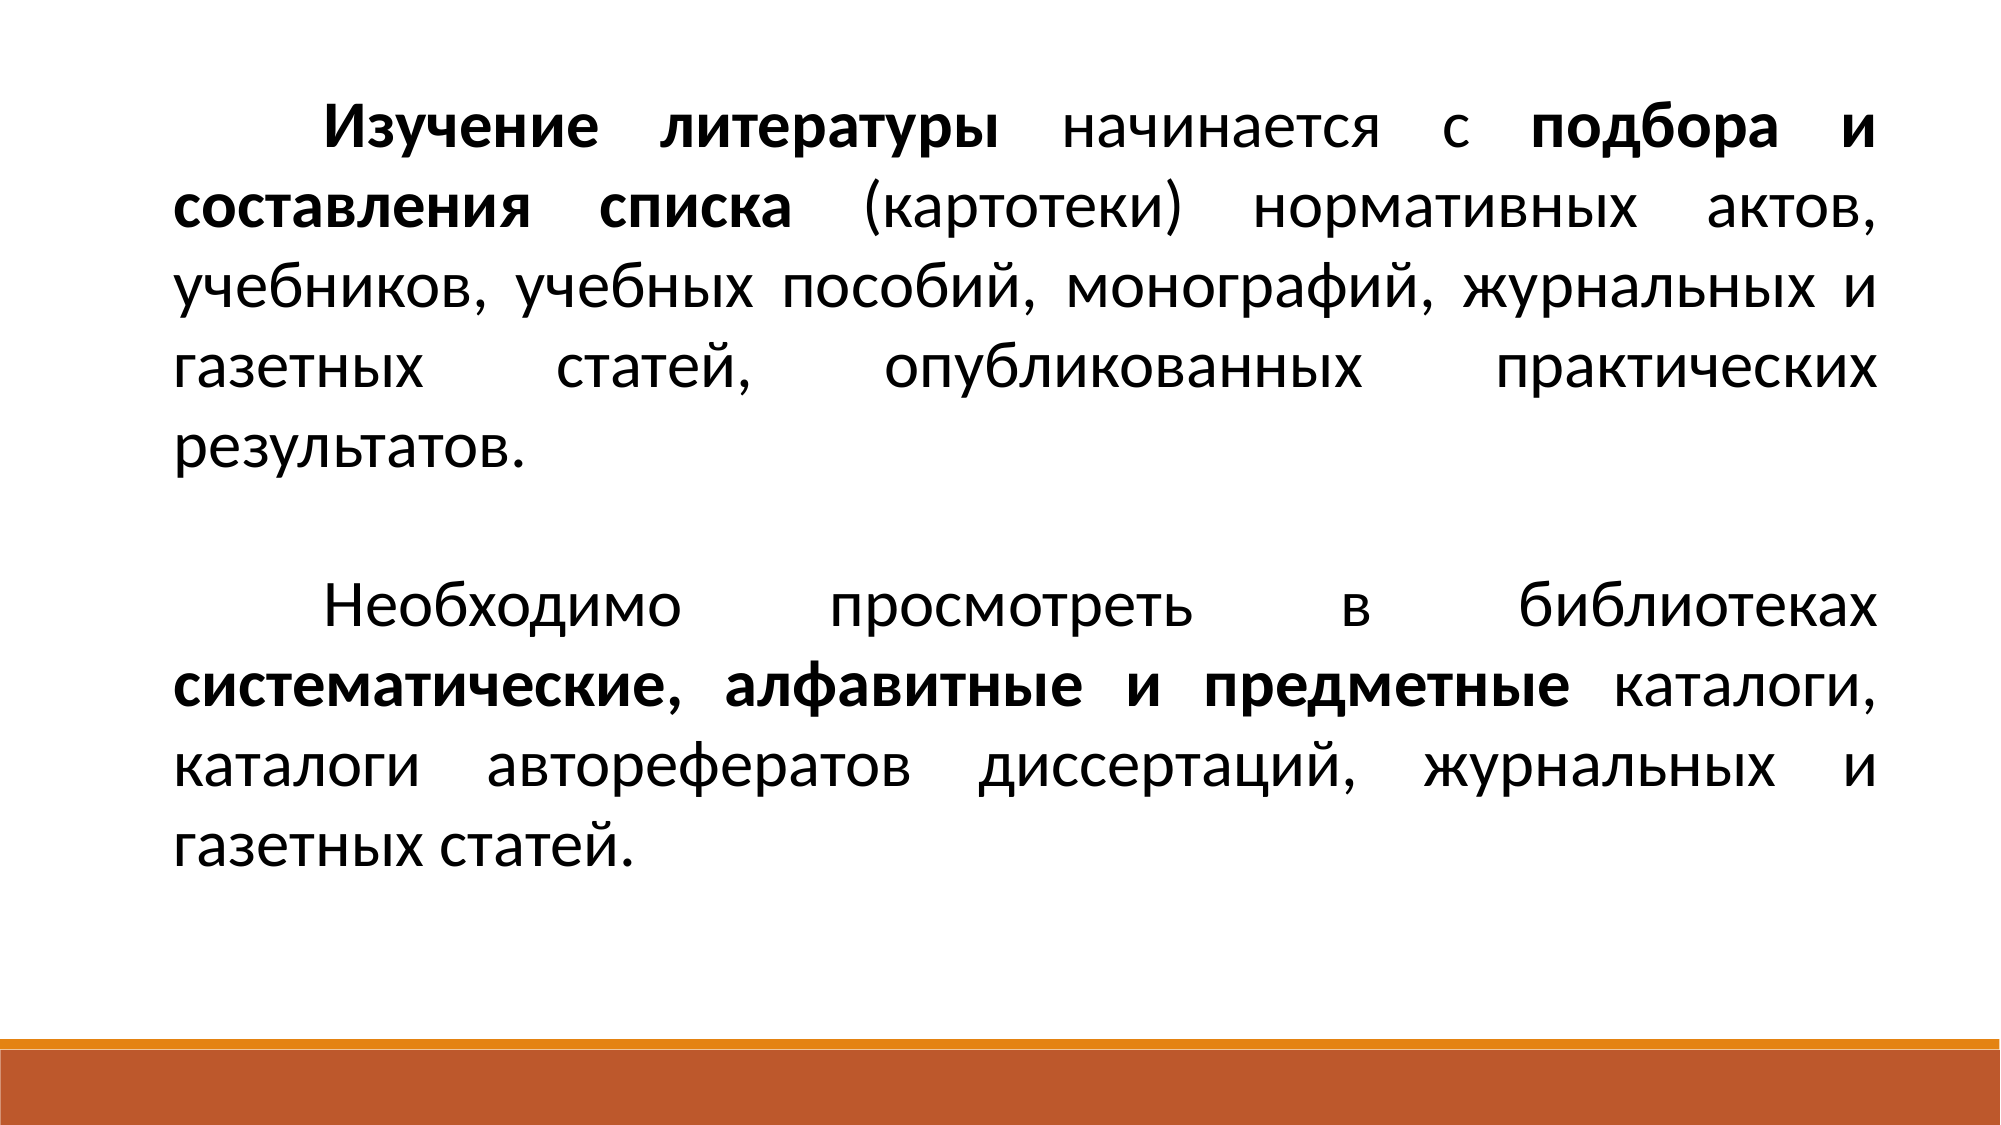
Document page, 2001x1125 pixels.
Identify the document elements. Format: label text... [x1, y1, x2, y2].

text_box Изучение литературы начинается с подбора и составления списка (картотеки) нормативных актов, учебников, учебных пособий, монографий, журнальных и газетных статей, опубликованных практических результатов. Необходимо просмотреть в библиотеках систематические, алфавитные и предметные каталоги, каталоги авторефератов диссертаций, журнальных и газетных статей. [159, 73, 1894, 888]
